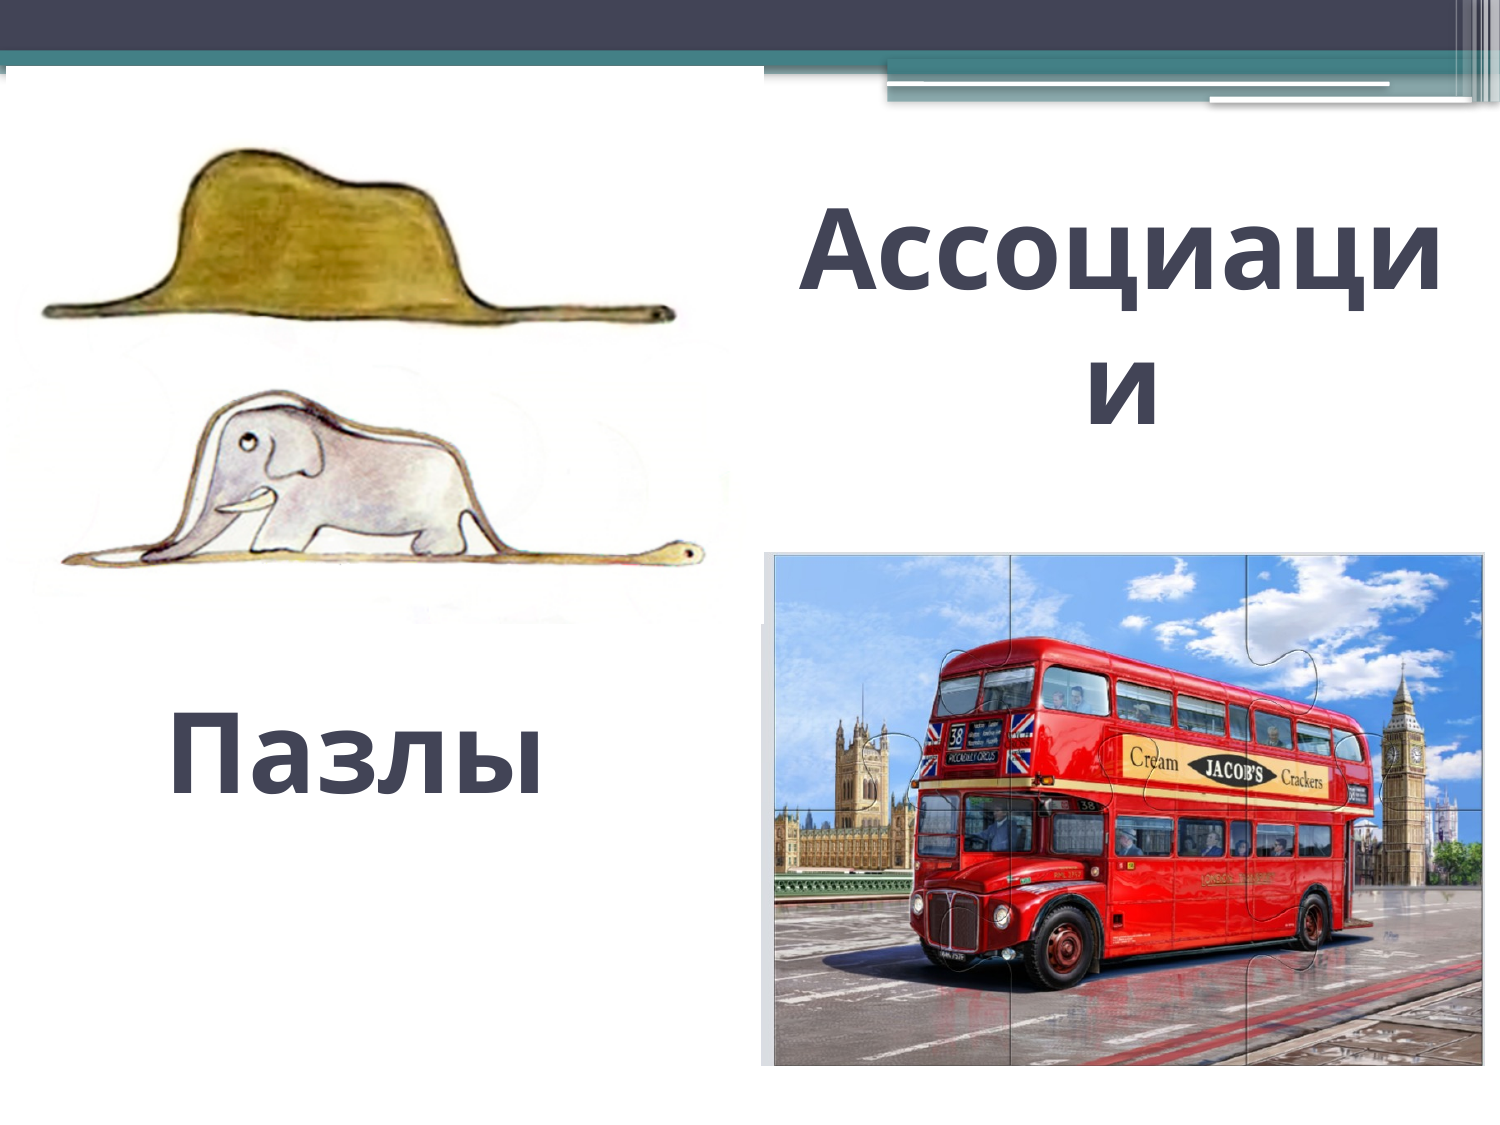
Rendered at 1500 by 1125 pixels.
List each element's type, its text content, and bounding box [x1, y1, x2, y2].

picture [761, 551, 1485, 1066]
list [6, 66, 765, 625]
title Ассоциации [770, 290, 1483, 468]
text_box Пазлы [64, 751, 648, 882]
